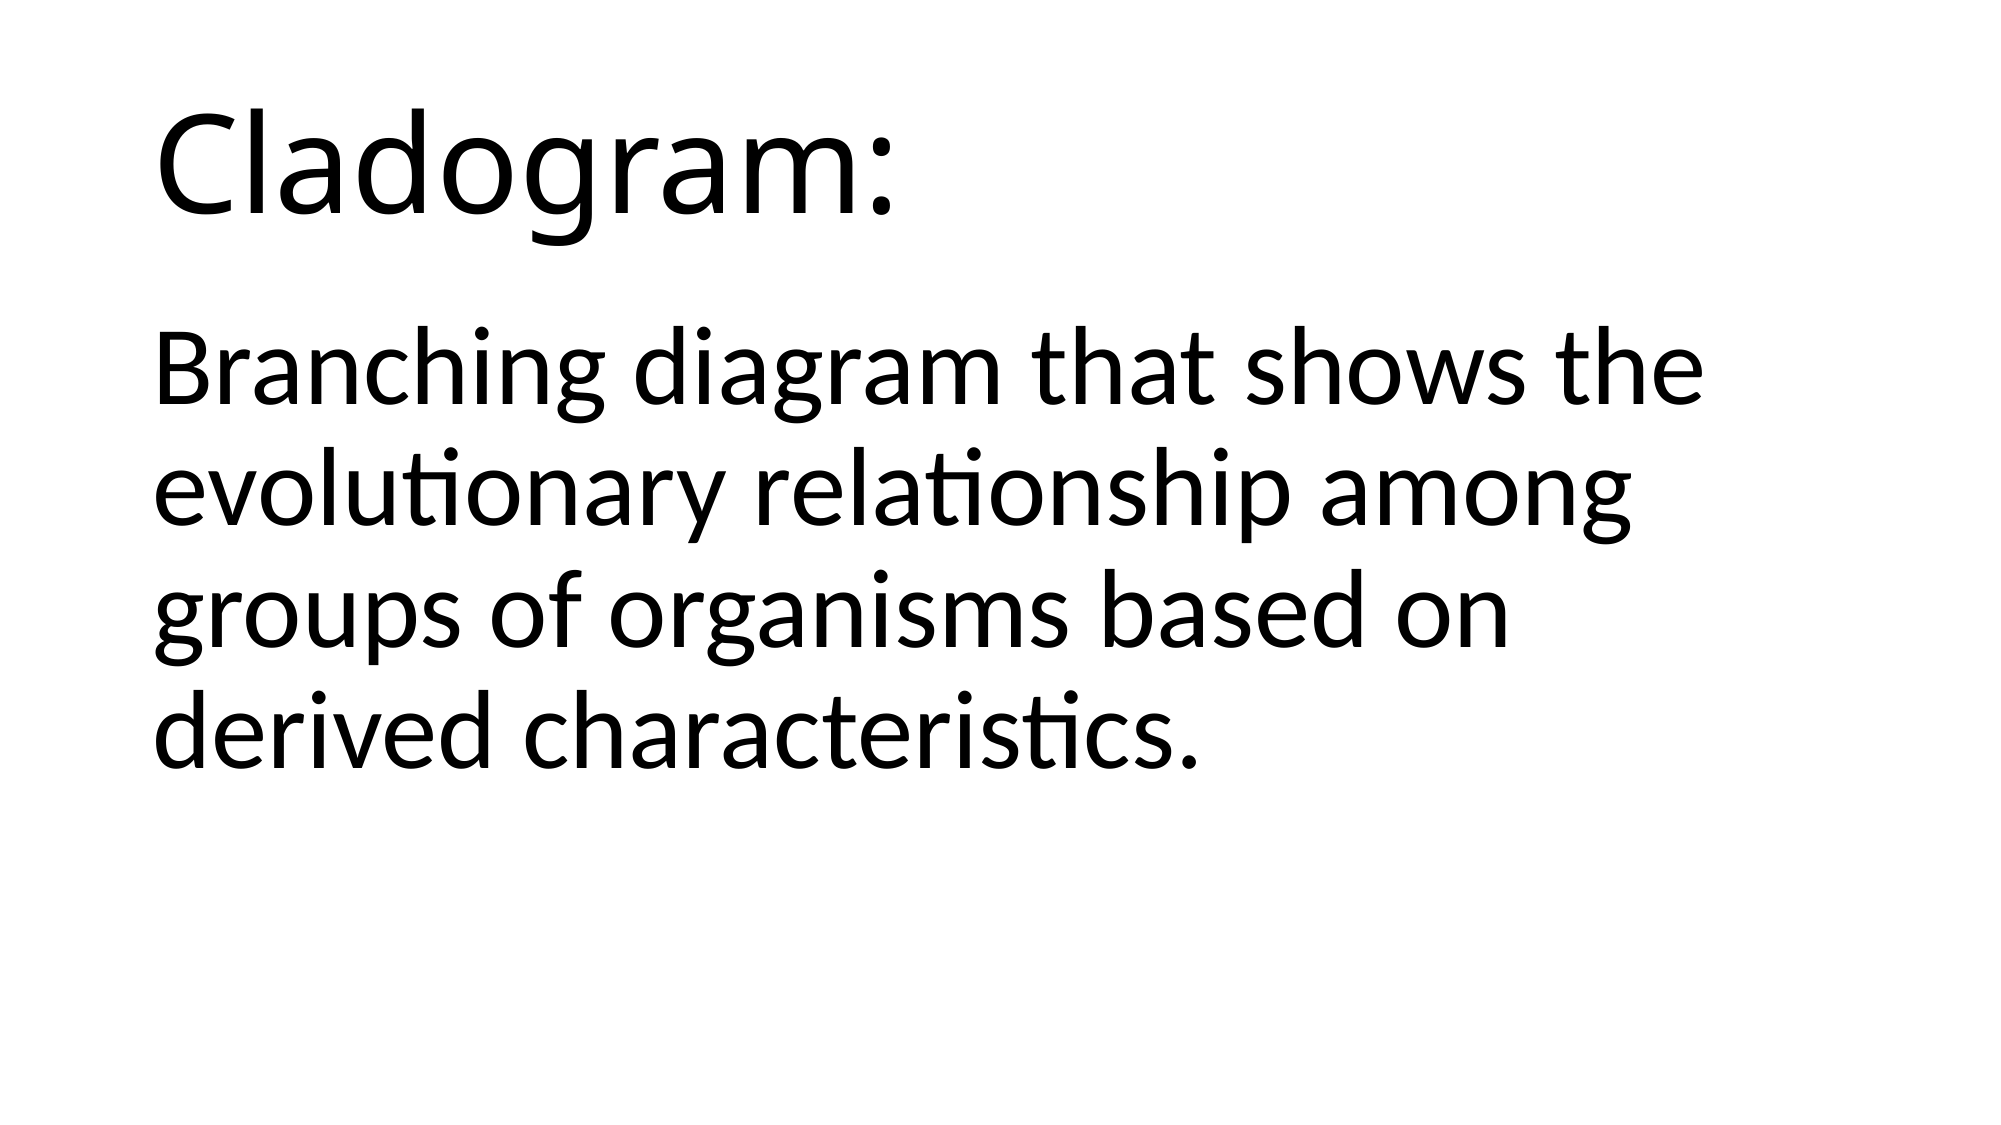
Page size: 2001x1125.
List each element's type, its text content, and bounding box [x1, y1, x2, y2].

title Cladogram: [137, 59, 1863, 278]
list Branching diagram that shows the evolutionary relationship among groups of organisms based on derived characteristics. [137, 299, 1863, 1014]
